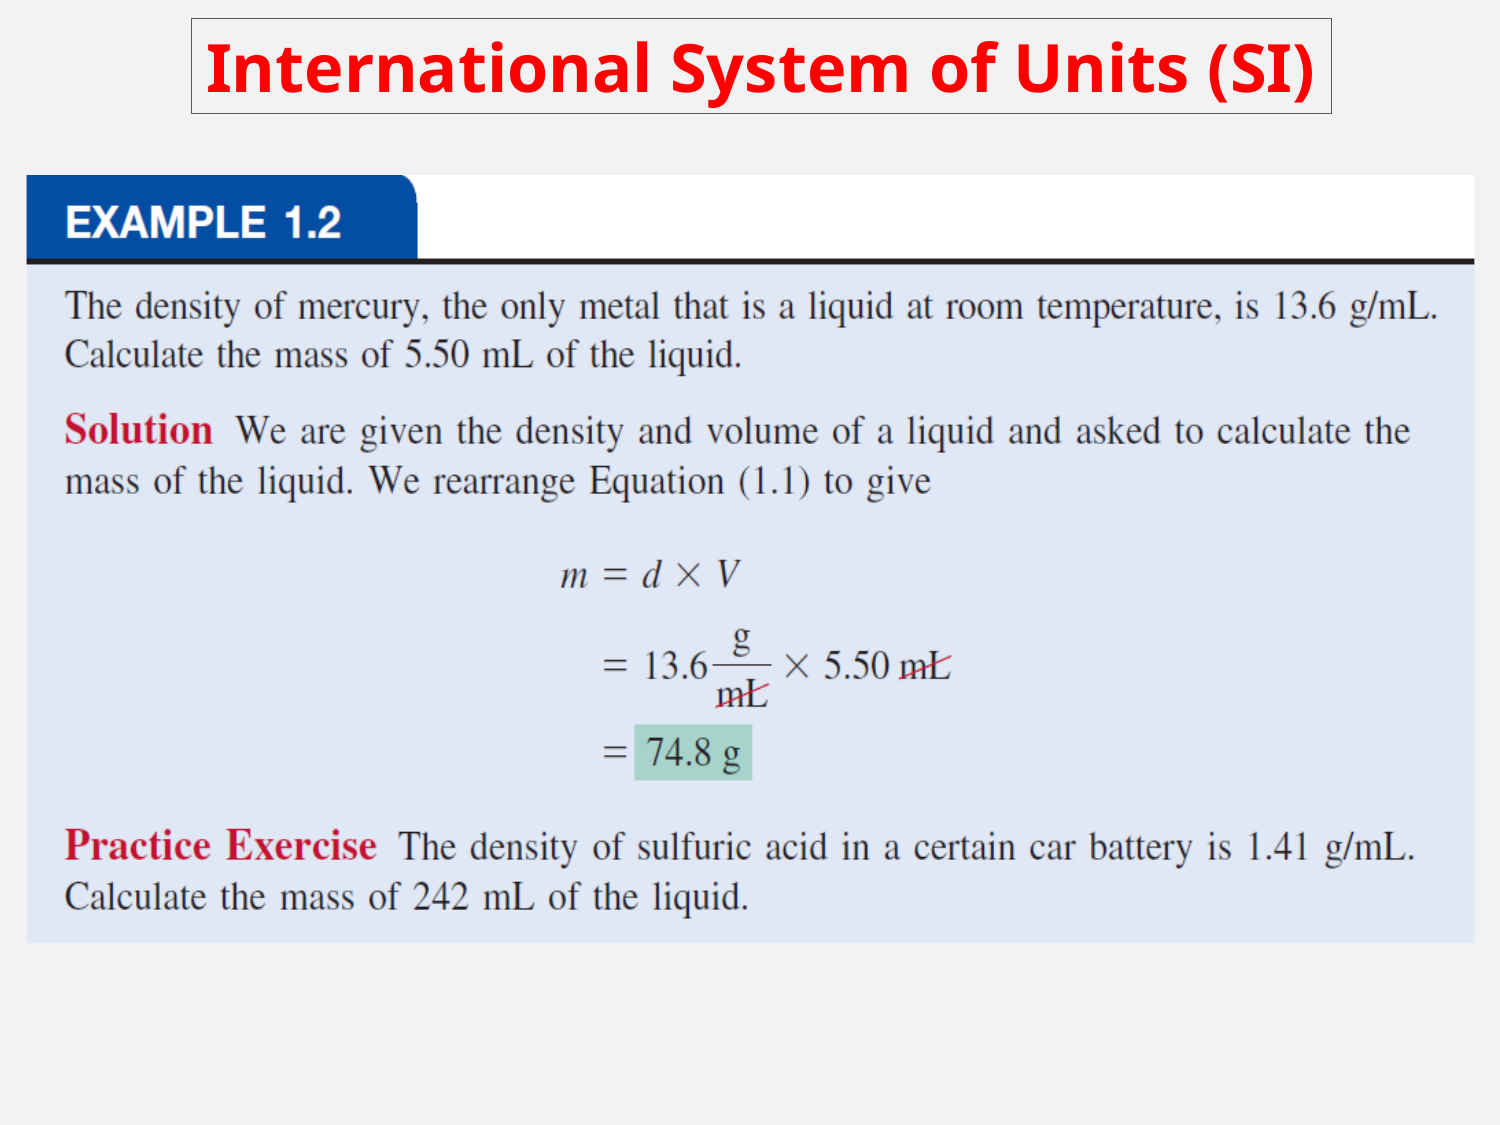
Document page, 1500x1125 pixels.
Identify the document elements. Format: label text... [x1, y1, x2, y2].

picture [26, 175, 1475, 943]
text_box International System of Units (SI) [191, 18, 1332, 114]
